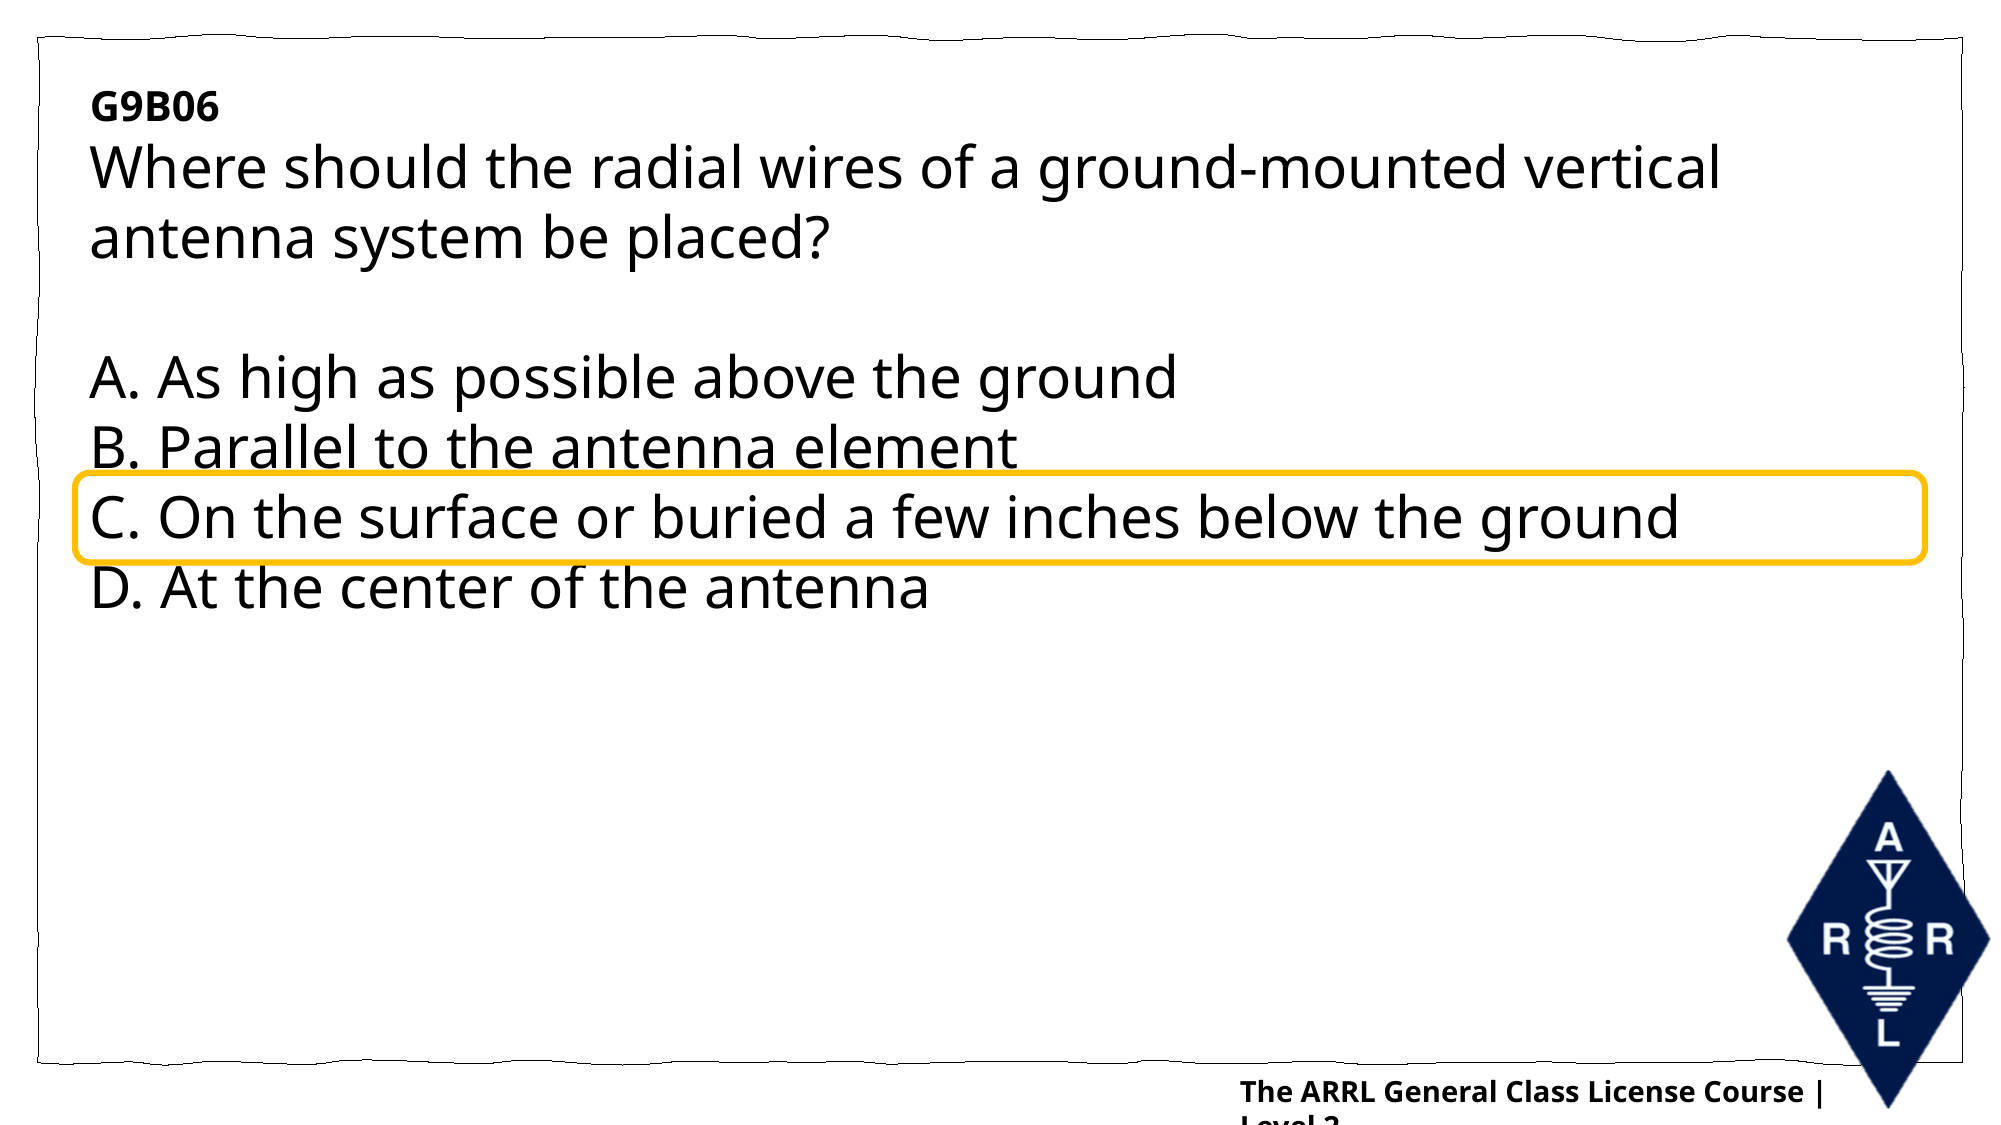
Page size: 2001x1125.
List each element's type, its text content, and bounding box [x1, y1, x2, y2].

picture [1773, 752, 1999, 1125]
text_box [73, 471, 1927, 564]
text_box G9B06 Where should the radial wires of a ground-mounted vertical antenna system be placed? A. As high as possible above the ground B. Parallel to the antenna element C. On the surface or buried a few inches below the ground D. At the center of the antenna [75, 72, 1850, 479]
text_box G9B06 Where should the radial wires of a ground-mounted vertical antenna system be placed? A. As high as possible above the ground B. Parallel to the antenna element C. On the surface or buried a few inches below the ground D. At the center of the antenna [75, 556, 1850, 628]
